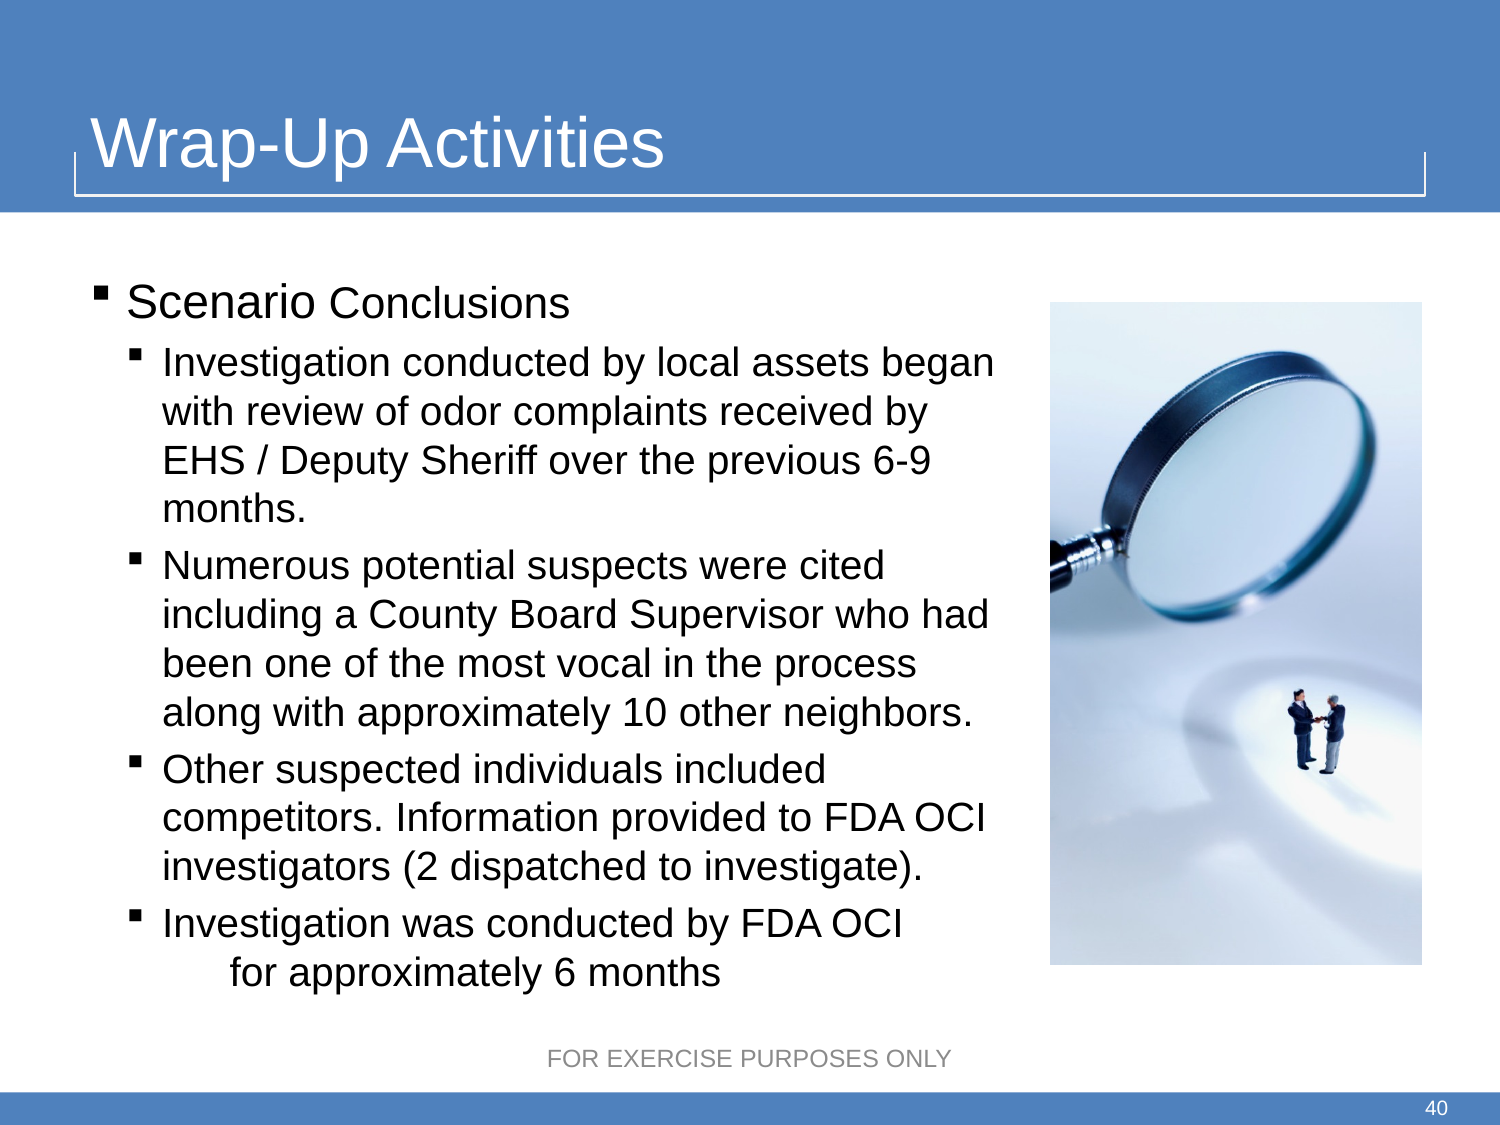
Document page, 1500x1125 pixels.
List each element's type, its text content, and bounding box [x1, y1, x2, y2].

title Wrap-Up Activities [74, 44, 1426, 233]
list Scenario Conclusions Investigation conducted by local assets began with review of odor complaints received by EHS / Deputy Sheriff over the previous 6-9 months. Numerous potential suspects were cited including a County Board Supervisor who had been one of the most vocal in the process along with approximately 10 other neighbors. Other suspected individuals included competitors. Information provided to FDA OCI investigators (2 dispatched to investigate). Investigation was conducted by FDA OCI for approximately 6 months [74, 262, 1038, 1006]
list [1049, 302, 1423, 965]
footer FOR EXERCISE PURPOSES ONLY [512, 1042, 988, 1103]
